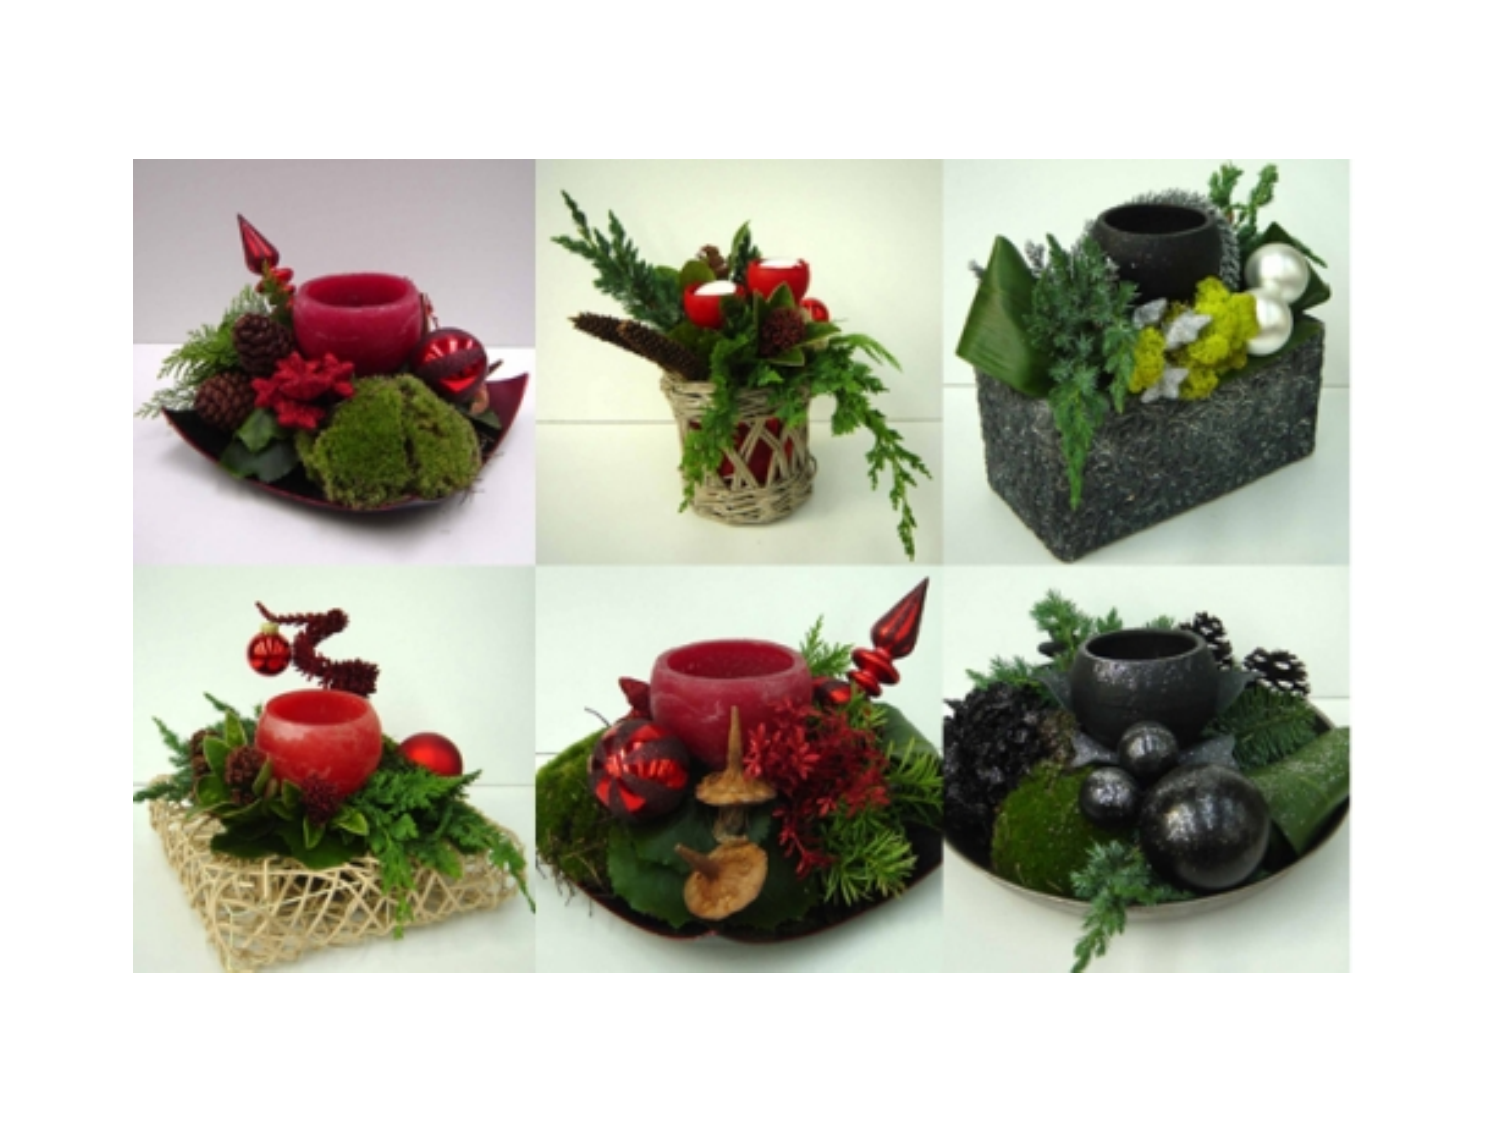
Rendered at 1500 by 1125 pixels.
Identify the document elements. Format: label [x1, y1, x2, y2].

picture [133, 159, 1355, 974]
